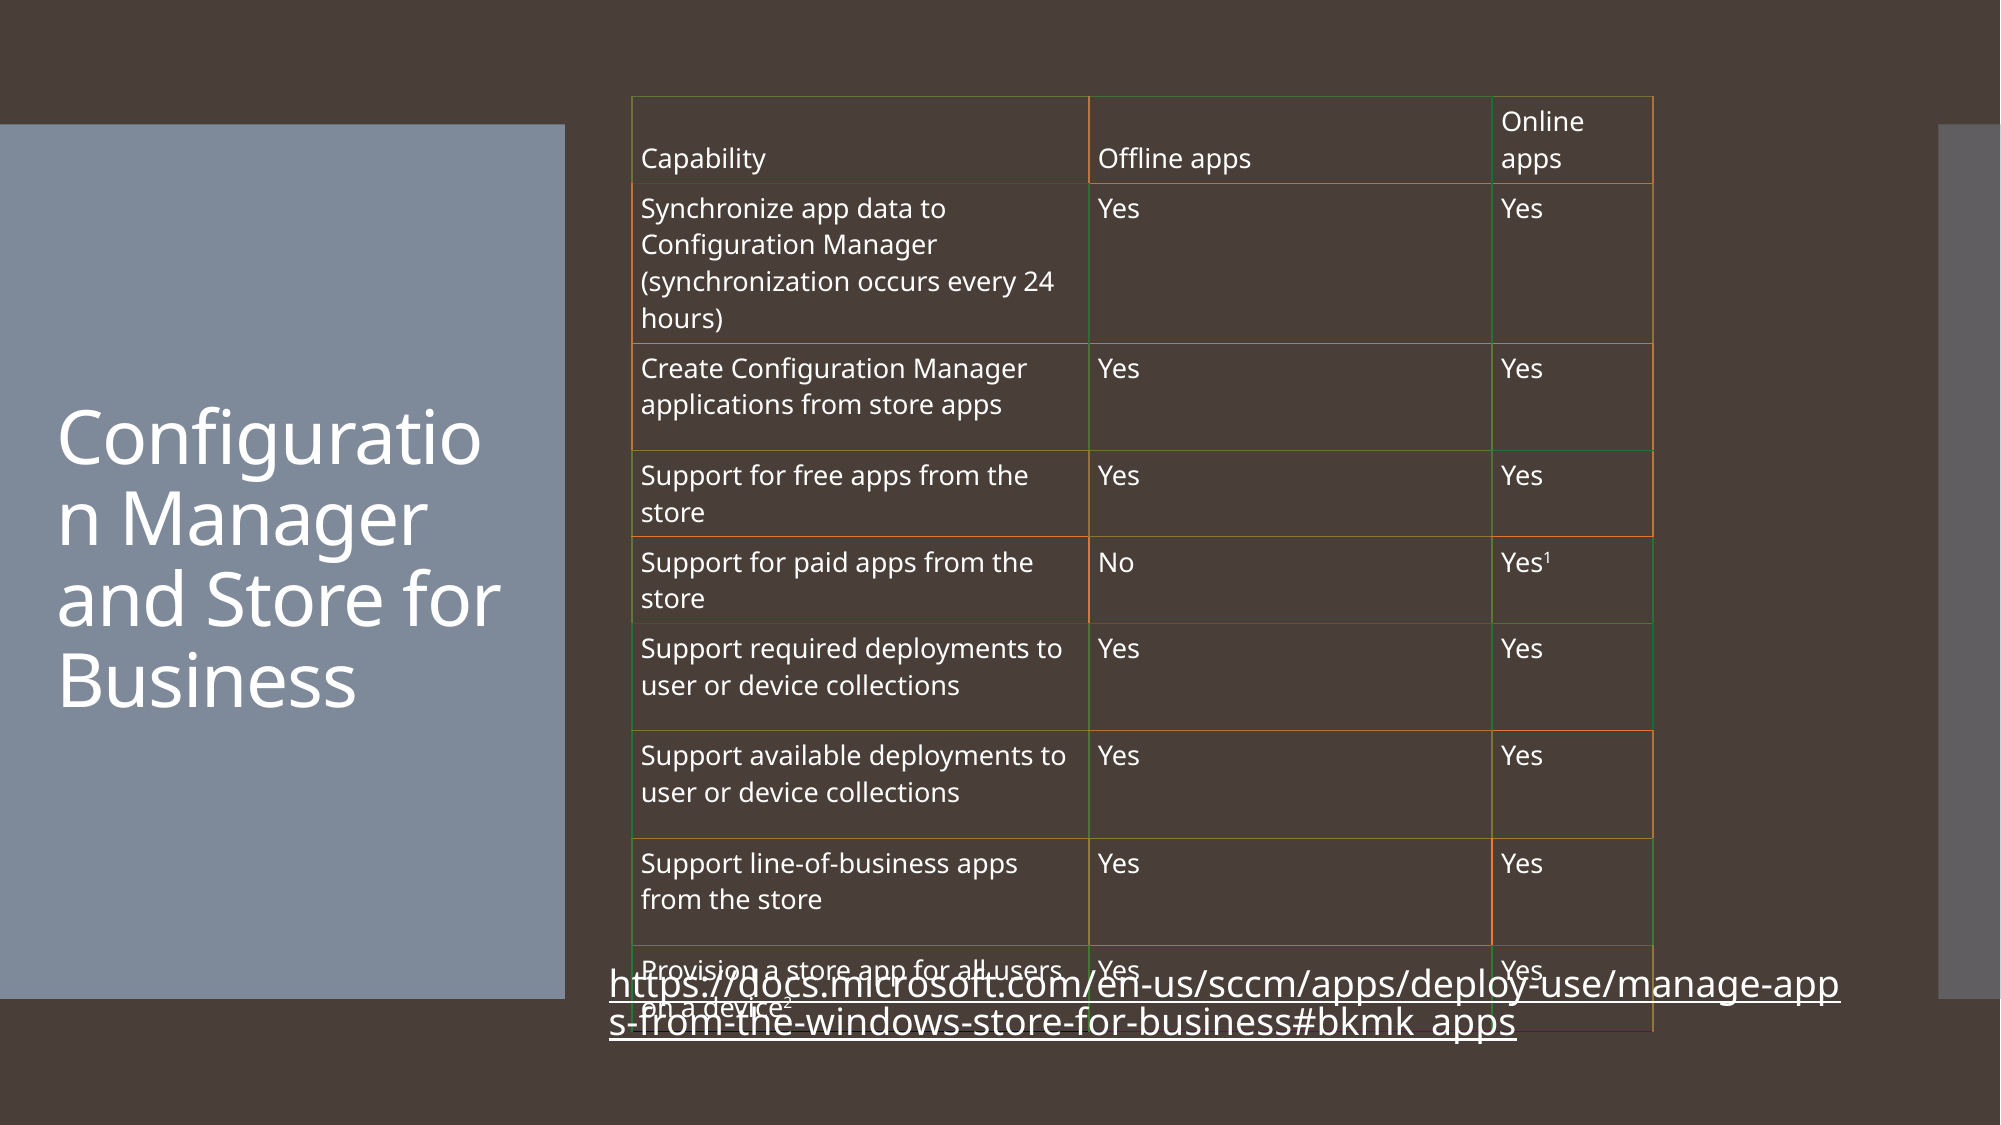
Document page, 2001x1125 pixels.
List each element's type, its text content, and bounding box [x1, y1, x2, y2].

table_cell Create Configuration Manager applications from store apps [633, 344, 1088, 450]
table_cell Yes [1493, 184, 1652, 343]
table_header Online apps [1493, 97, 1652, 183]
table_cell Yes [1090, 946, 1491, 952]
table_cell Yes [1090, 451, 1491, 536]
table_cell Yes [1090, 731, 1491, 838]
table_cell Yes [1493, 451, 1652, 536]
title Configuration Manager and Store for Business [41, 184, 525, 940]
table_cell Support line-of-business apps from the store [633, 839, 1088, 945]
table_cell Yes [1090, 839, 1491, 945]
table_header Offline apps [1090, 97, 1491, 183]
table_cell Yes [1493, 731, 1652, 838]
table_cell Yes1 [1493, 537, 1652, 623]
table_cell Yes [1493, 839, 1652, 945]
table_cell Yes [1493, 624, 1652, 730]
table_cell Yes [1090, 624, 1491, 730]
table_cell Support for free apps from the store [633, 451, 1088, 536]
table_cell Yes [1493, 946, 1652, 952]
table_cell Yes [1493, 344, 1652, 450]
table_header Capability [633, 97, 1088, 183]
table_cell Support available deployments to user or device collections [633, 731, 1088, 838]
table_cell Yes [1090, 344, 1491, 450]
text_box https://docs.microsoft.com/en-us/sccm/apps/deploy-use/manage-apps-from-the-windows-store-for-business#bkmk_apps [593, 952, 1865, 1064]
table_cell Synchronize app data to Configuration Manager (synchronization occurs every 24 hours) [633, 184, 1088, 343]
table_cell No [1090, 537, 1491, 623]
table_cell Yes [1090, 184, 1491, 343]
table_cell Support for paid apps from the store [633, 537, 1088, 623]
table_cell Provision a store app for all users on a device2 [633, 946, 1088, 952]
table_cell Support required deployments to user or device collections [633, 624, 1088, 730]
